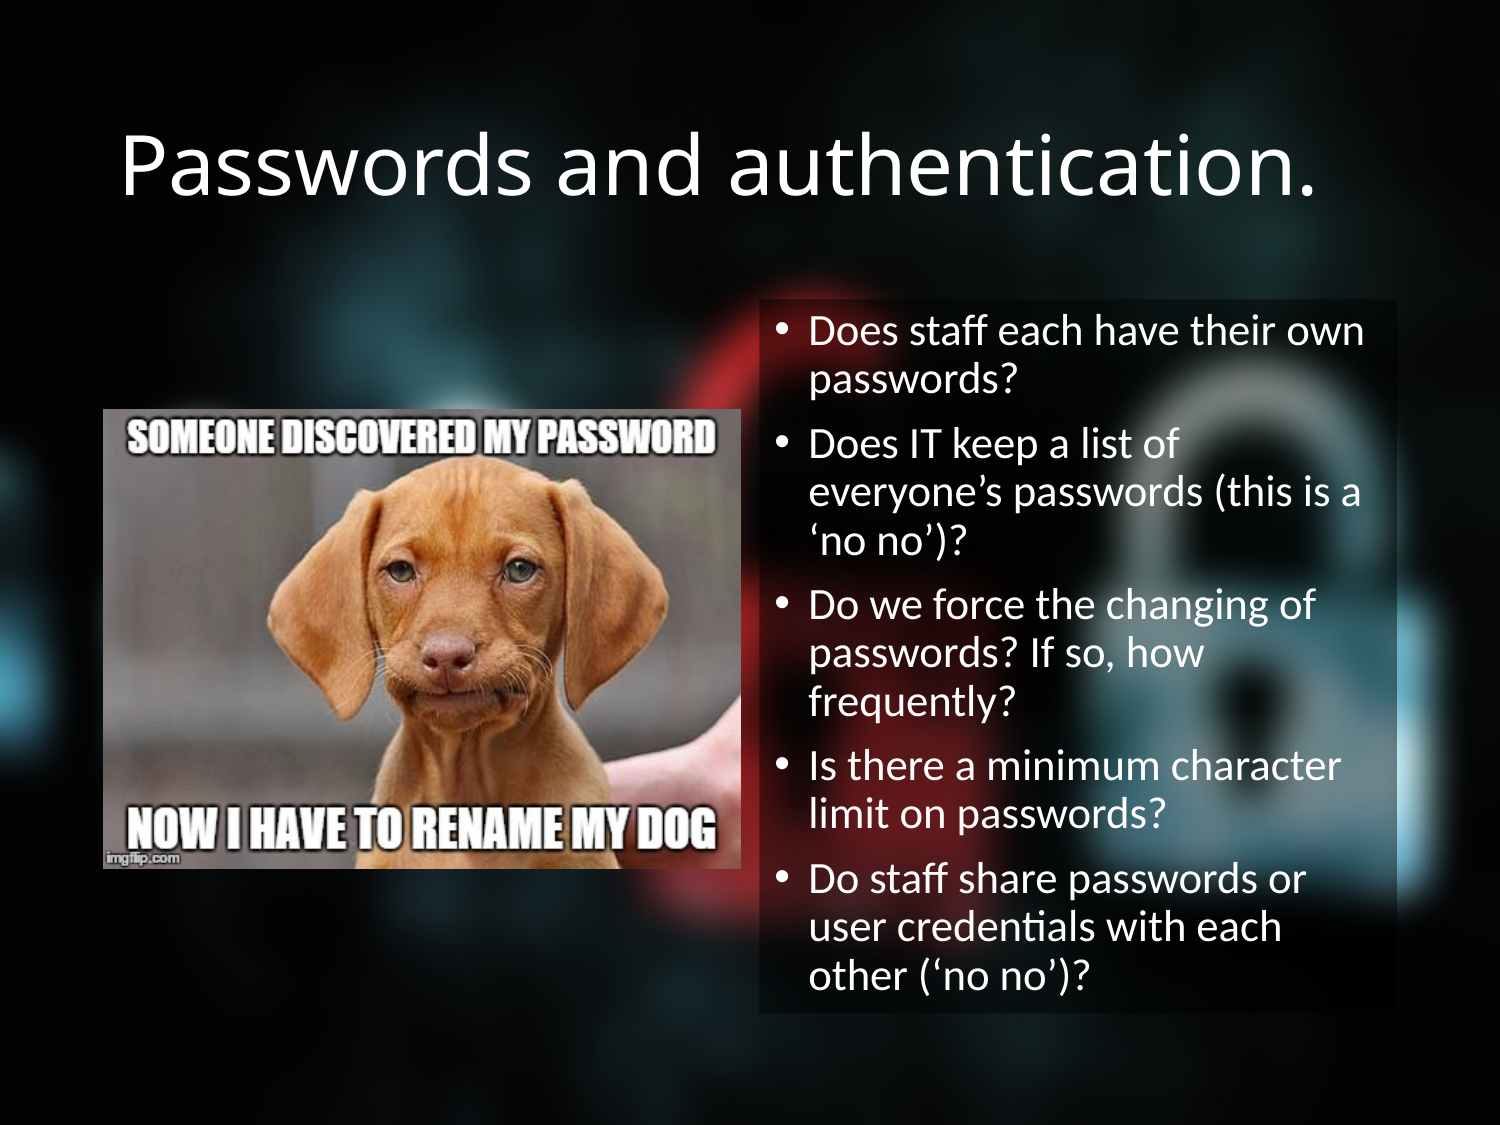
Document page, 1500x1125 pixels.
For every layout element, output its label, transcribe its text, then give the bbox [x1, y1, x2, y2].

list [103, 409, 741, 869]
list Does staff each have their own passwords? Does IT keep a list of everyone’s passwords (this is a ‘no no’)? Do we force the changing of passwords? If so, how frequently? Is there a minimum character limit on passwords? Do staff share passwords or user credentials with each other (‘no no’)? [759, 299, 1397, 1014]
title Passwords and authentication. [103, 59, 1397, 278]
picture [0, 0, 1500, 1125]
